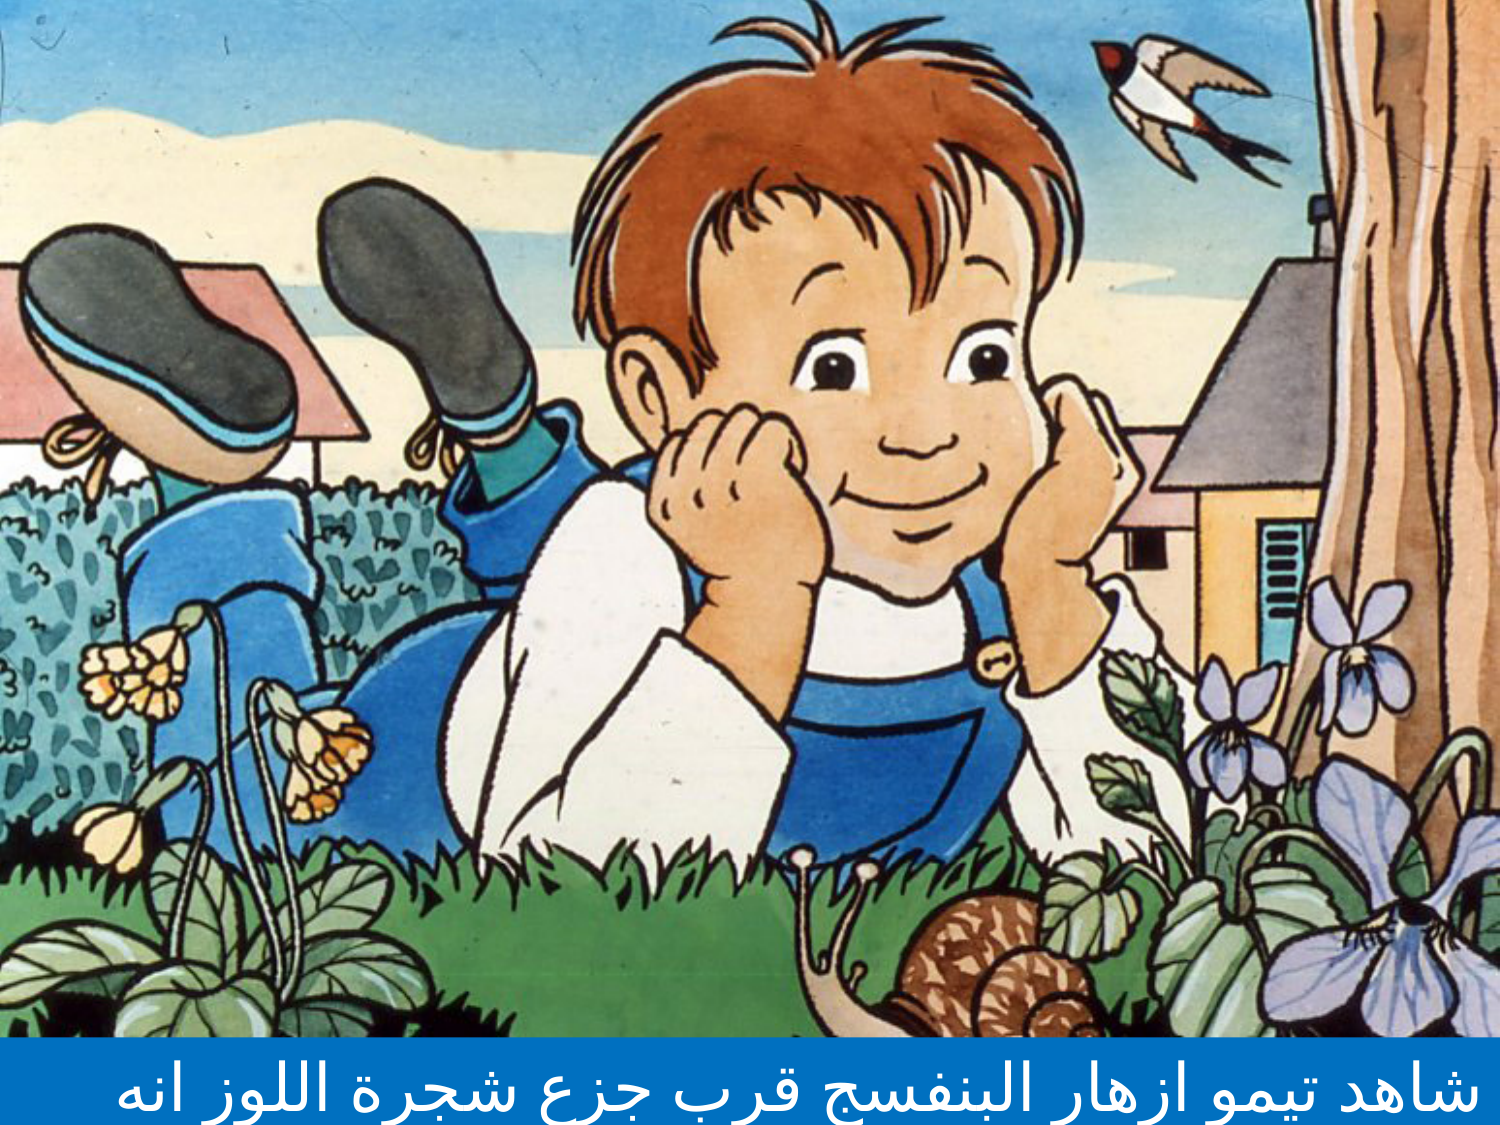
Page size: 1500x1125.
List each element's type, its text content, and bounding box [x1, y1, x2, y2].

picture [0, 0, 1500, 1038]
text_box شاهد تيمو ازهار البنفسج قرب جزع شجرة اللوز انه رائحتها طيبة [0, 1045, 1500, 1125]
